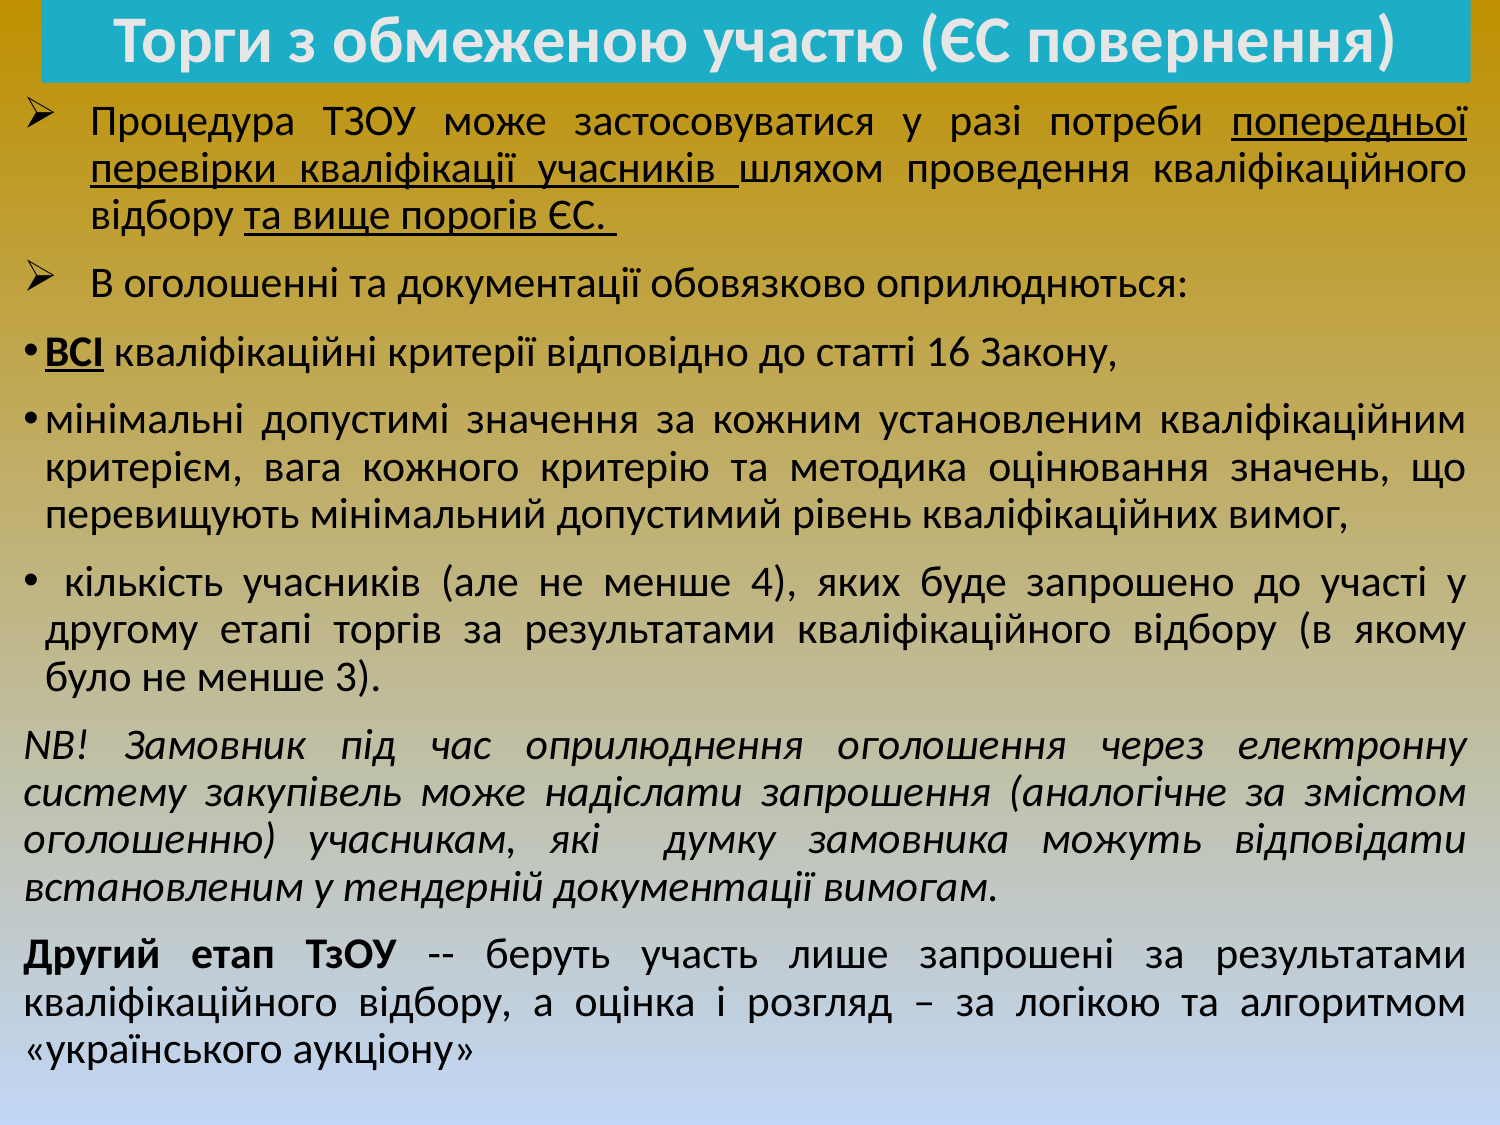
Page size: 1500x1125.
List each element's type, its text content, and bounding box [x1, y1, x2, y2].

list Процедура ТЗОУ може застосовуватися у разі потреби попередньої перевірки кваліфікації учасників шляхом проведення кваліфікаційного відбору та вище порогів ЄС. В оголошенні та документації обовязково оприлюднються: ВСІ кваліфікаційні критерії відповідно до статті 16 Закону, мінімальні допустимі значення за кожним установленим кваліфікаційним критерієм, вага кожного критерію та методика оцінювання значень, що перевищують мінімальний допустимий рівень кваліфікаційних вимог, кількість учасників (але не менше 4), яких буде запрошено до участі у другому етапі торгів за результатами кваліфікаційного відбору (в якому було не менше 3). NB! Замовник під час оприлюднення оголошення через електронну систему закупівель може надіслати запрошення (аналогічне за змістом оголошенню) учасникам, які думку замовника можуть відповідати встановленим у тендерній документації вимогам. Другий етап ТзОУ -- беруть участь лише запрошені за результатами кваліфікаційного відбору, а оцінка і розгляд – за логікою та алгоритмом «українського аукціону» [0, 90, 1483, 1125]
title Торги з обмеженою участю (ЄС повернення) [41, 0, 1471, 83]
